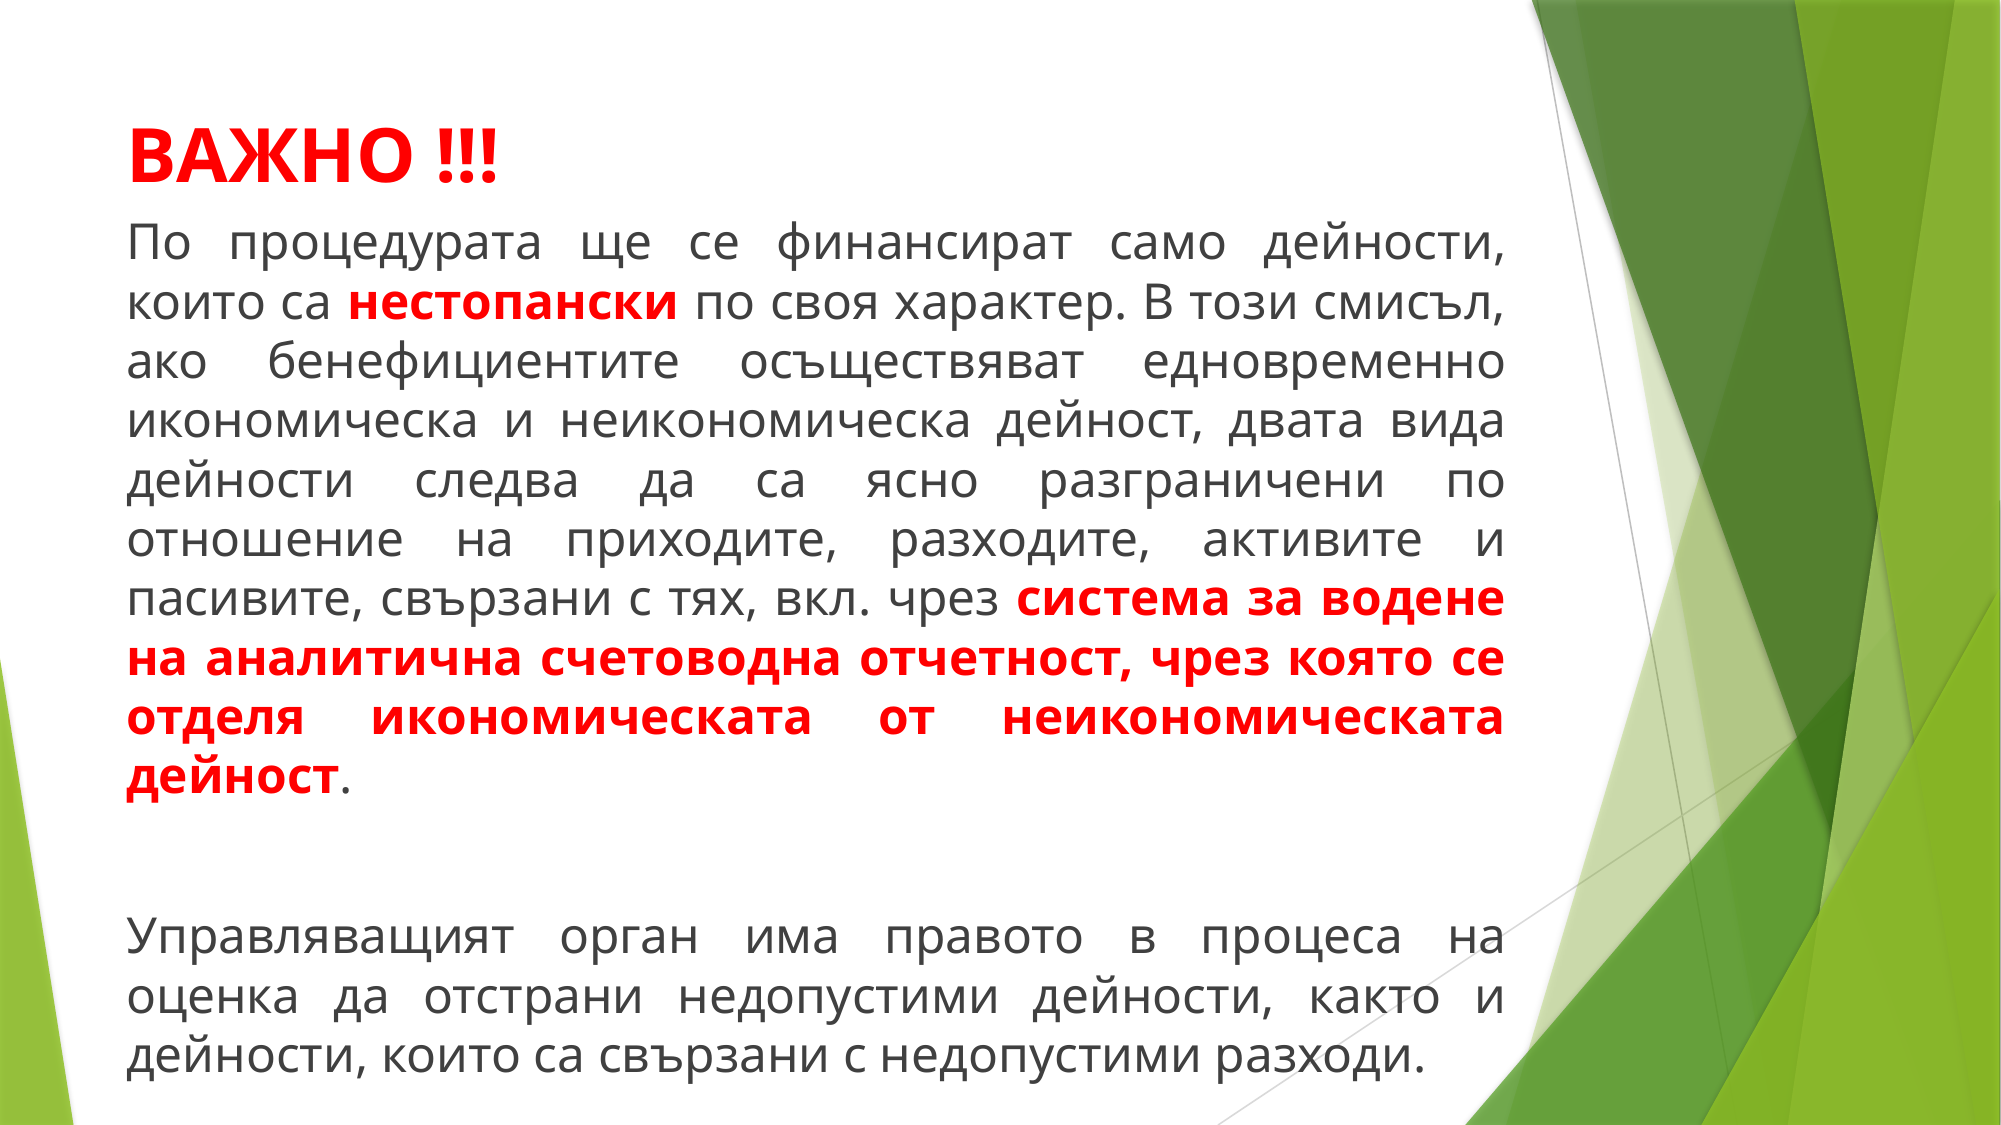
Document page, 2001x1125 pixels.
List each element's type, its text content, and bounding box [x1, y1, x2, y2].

title ВАЖНО !!! [111, 99, 1522, 202]
list По процедурата ще се финансират само дейности, които са нестопански по своя характер. В този смисъл, ако бенефициентите осъществяват едновременно икономическа и неикономическа дейност, двата вида дейности следва да са ясно разграничени по отношение на приходите, разходите, активите и пасивите, свързани с тях, вкл. чрез система за водене на аналитична счетоводна отчетност, чрез която се отделя икономическата от неикономическата дейност. Управляващият орган има правото в процеса на оценка да отстрани недопустими дейности, както и дейности, които са свързани с недопустими разходи. [111, 202, 1522, 1098]
